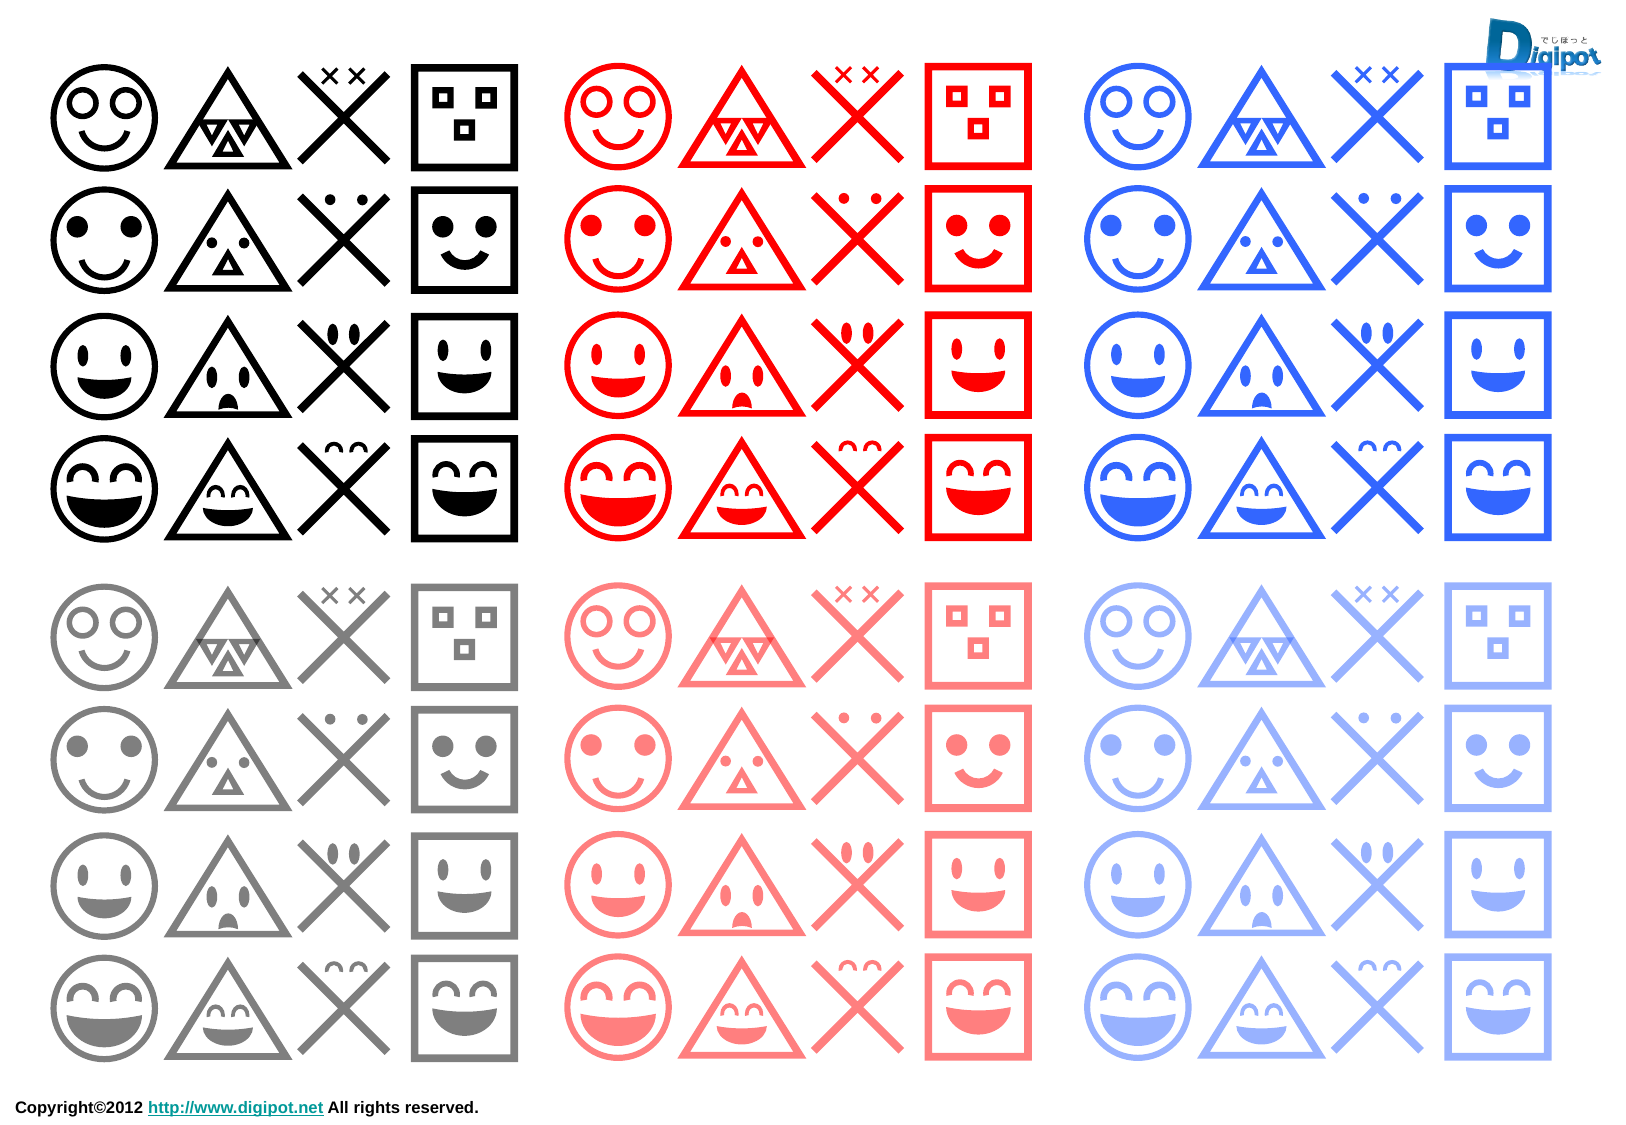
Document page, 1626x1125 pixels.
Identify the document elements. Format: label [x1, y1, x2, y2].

picture [1485, 18, 1602, 82]
text_box [564, 54, 1032, 550]
text_box [1084, 54, 1552, 550]
text_box [50, 575, 519, 1071]
text_box [50, 55, 519, 551]
text_box [1084, 574, 1552, 1069]
text_box [564, 574, 1032, 1069]
